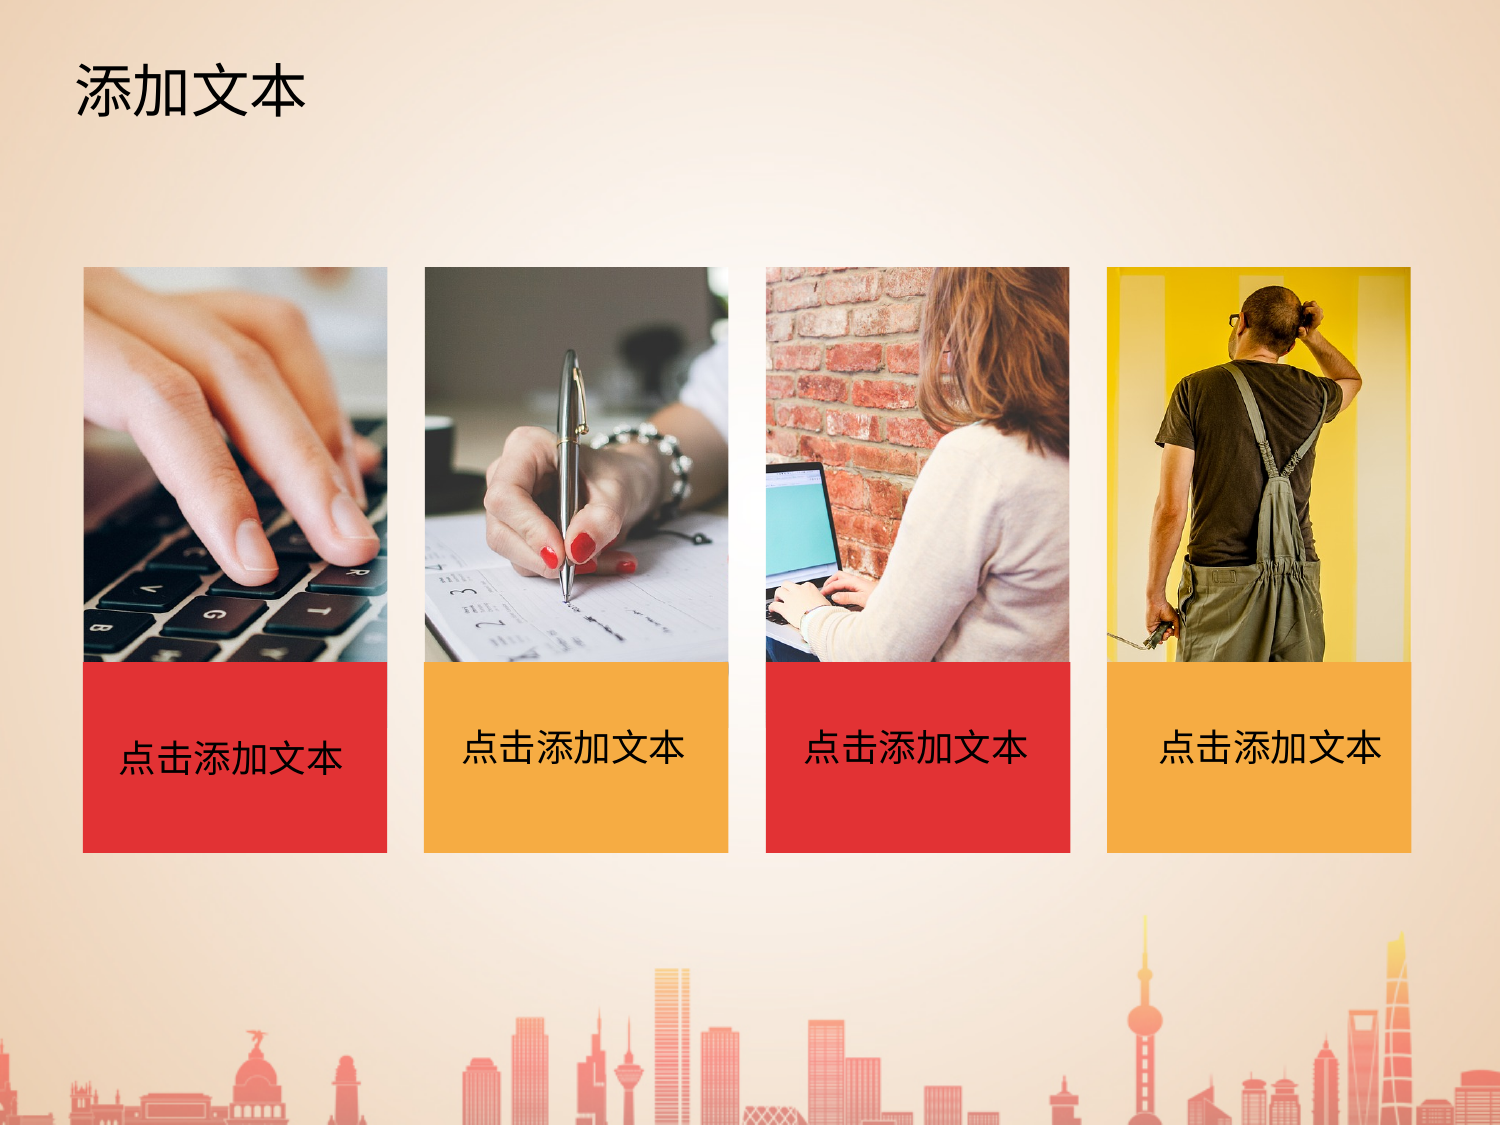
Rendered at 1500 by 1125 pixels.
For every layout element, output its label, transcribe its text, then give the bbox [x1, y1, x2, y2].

text_box 添加文本 [60, 46, 323, 132]
picture [0, 0, 1500, 1125]
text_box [82, 266, 1412, 854]
